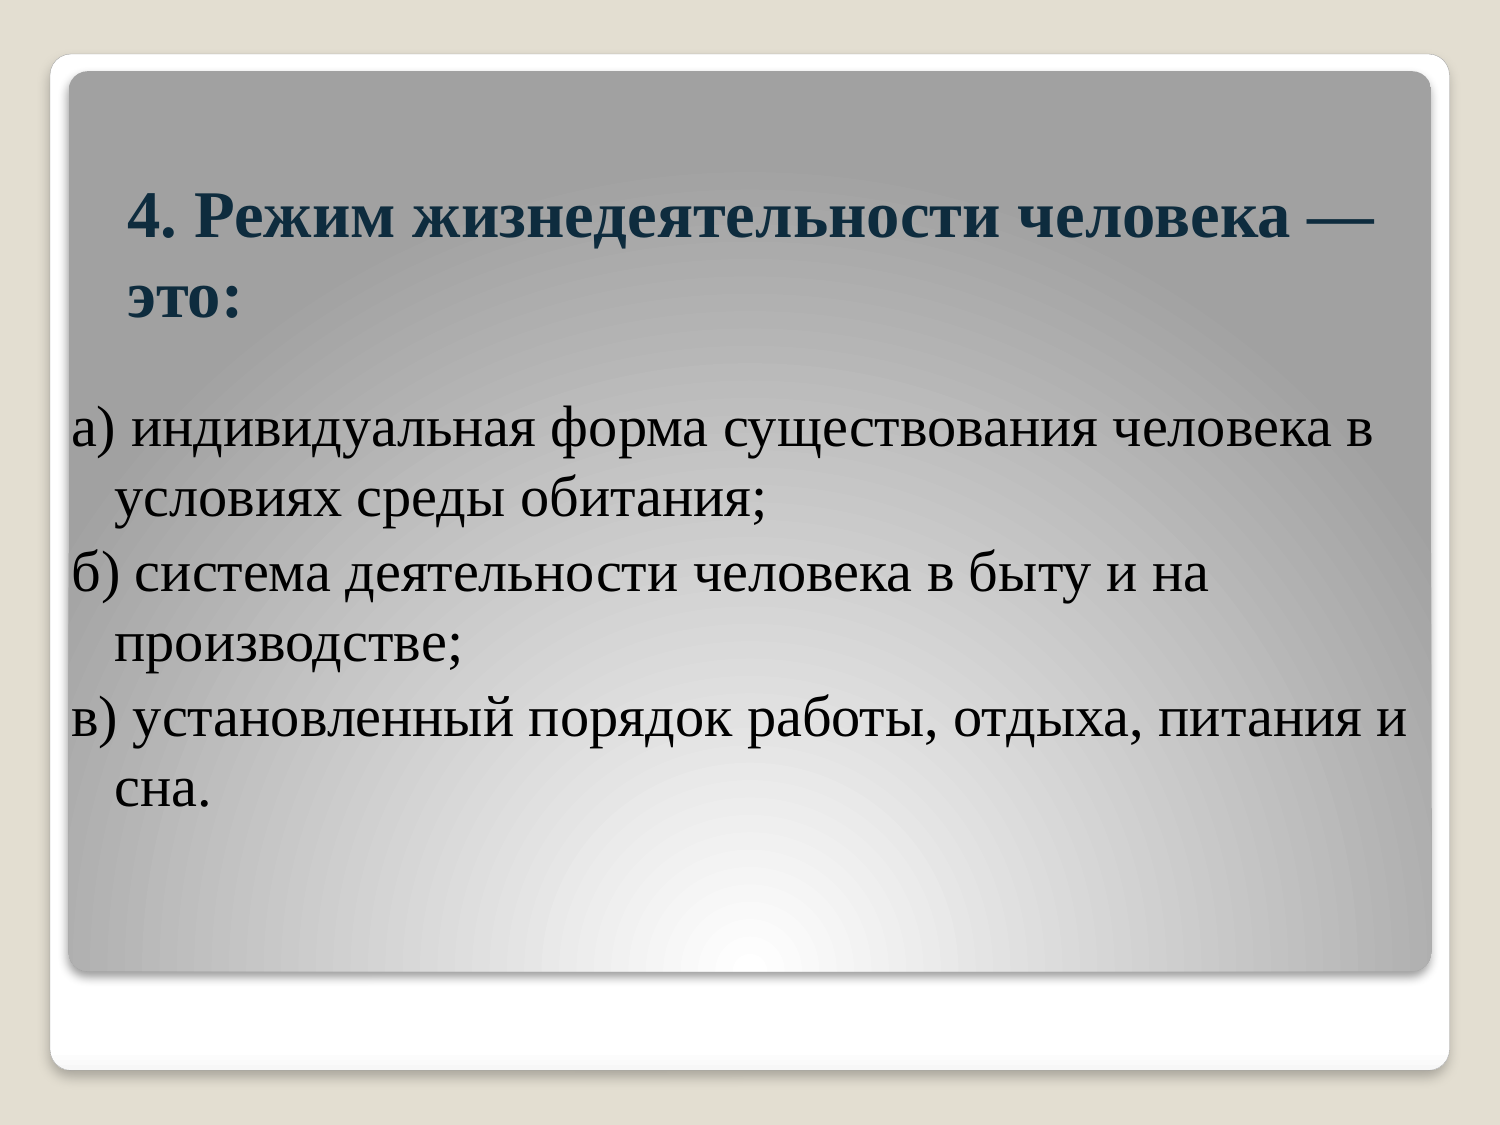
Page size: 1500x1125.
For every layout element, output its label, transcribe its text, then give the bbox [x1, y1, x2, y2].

list а) индивидуальная форма существования человека в условиях среды обитания; б) система деятельности человека в быту и на производстве; в) установленный порядок работы, отдыха, питания и сна. [41, 373, 1451, 1059]
title 4. Режим жизнедеятельности человека — это: [112, 37, 1446, 338]
